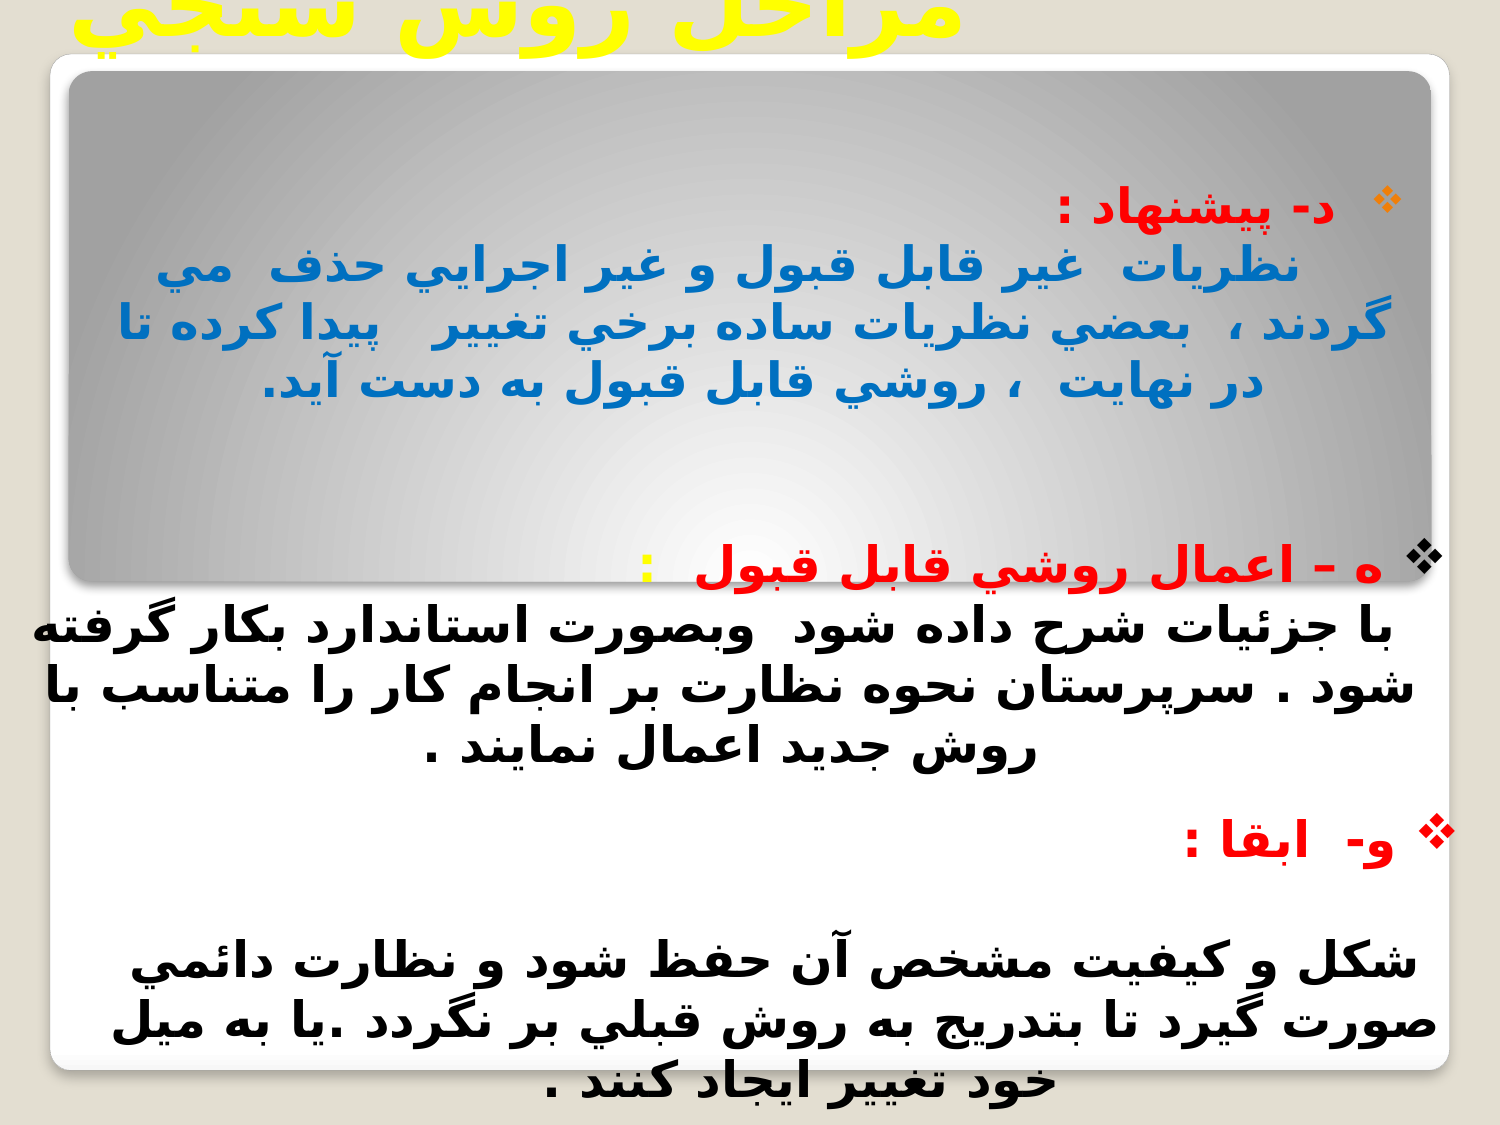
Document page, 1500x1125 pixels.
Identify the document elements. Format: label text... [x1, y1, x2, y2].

subtitle د- پيشنهاد : نظريات غير قابل قبول و غير اجرايي حذف مي گردند ، بعضي نظريات ساده برخي تغيير پيدا كرده تا در نهايت ، روشي قابل قبول به دست آيد. [75, 174, 1425, 475]
text_box ه – اعمال روشي قابل قبول : با جزئيات شرح داده شود وبصورت استاندارد بكار گرفته شود . سرپرستان نحوه نظارت بر انجام كار را متناسب با روش جديد اعمال نمايند . [0, 524, 1463, 780]
text_box و- ابقا : شكل و كيفيت مشخص آن حفظ شود و نظارت دائمي صورت گيرد تا بتدريج به روش قبلي بر نگردد .يا به ميل خود تغيير ايجاد كنند . [75, 799, 1475, 1115]
title مراحل روش سنجي [0, 0, 1500, 175]
